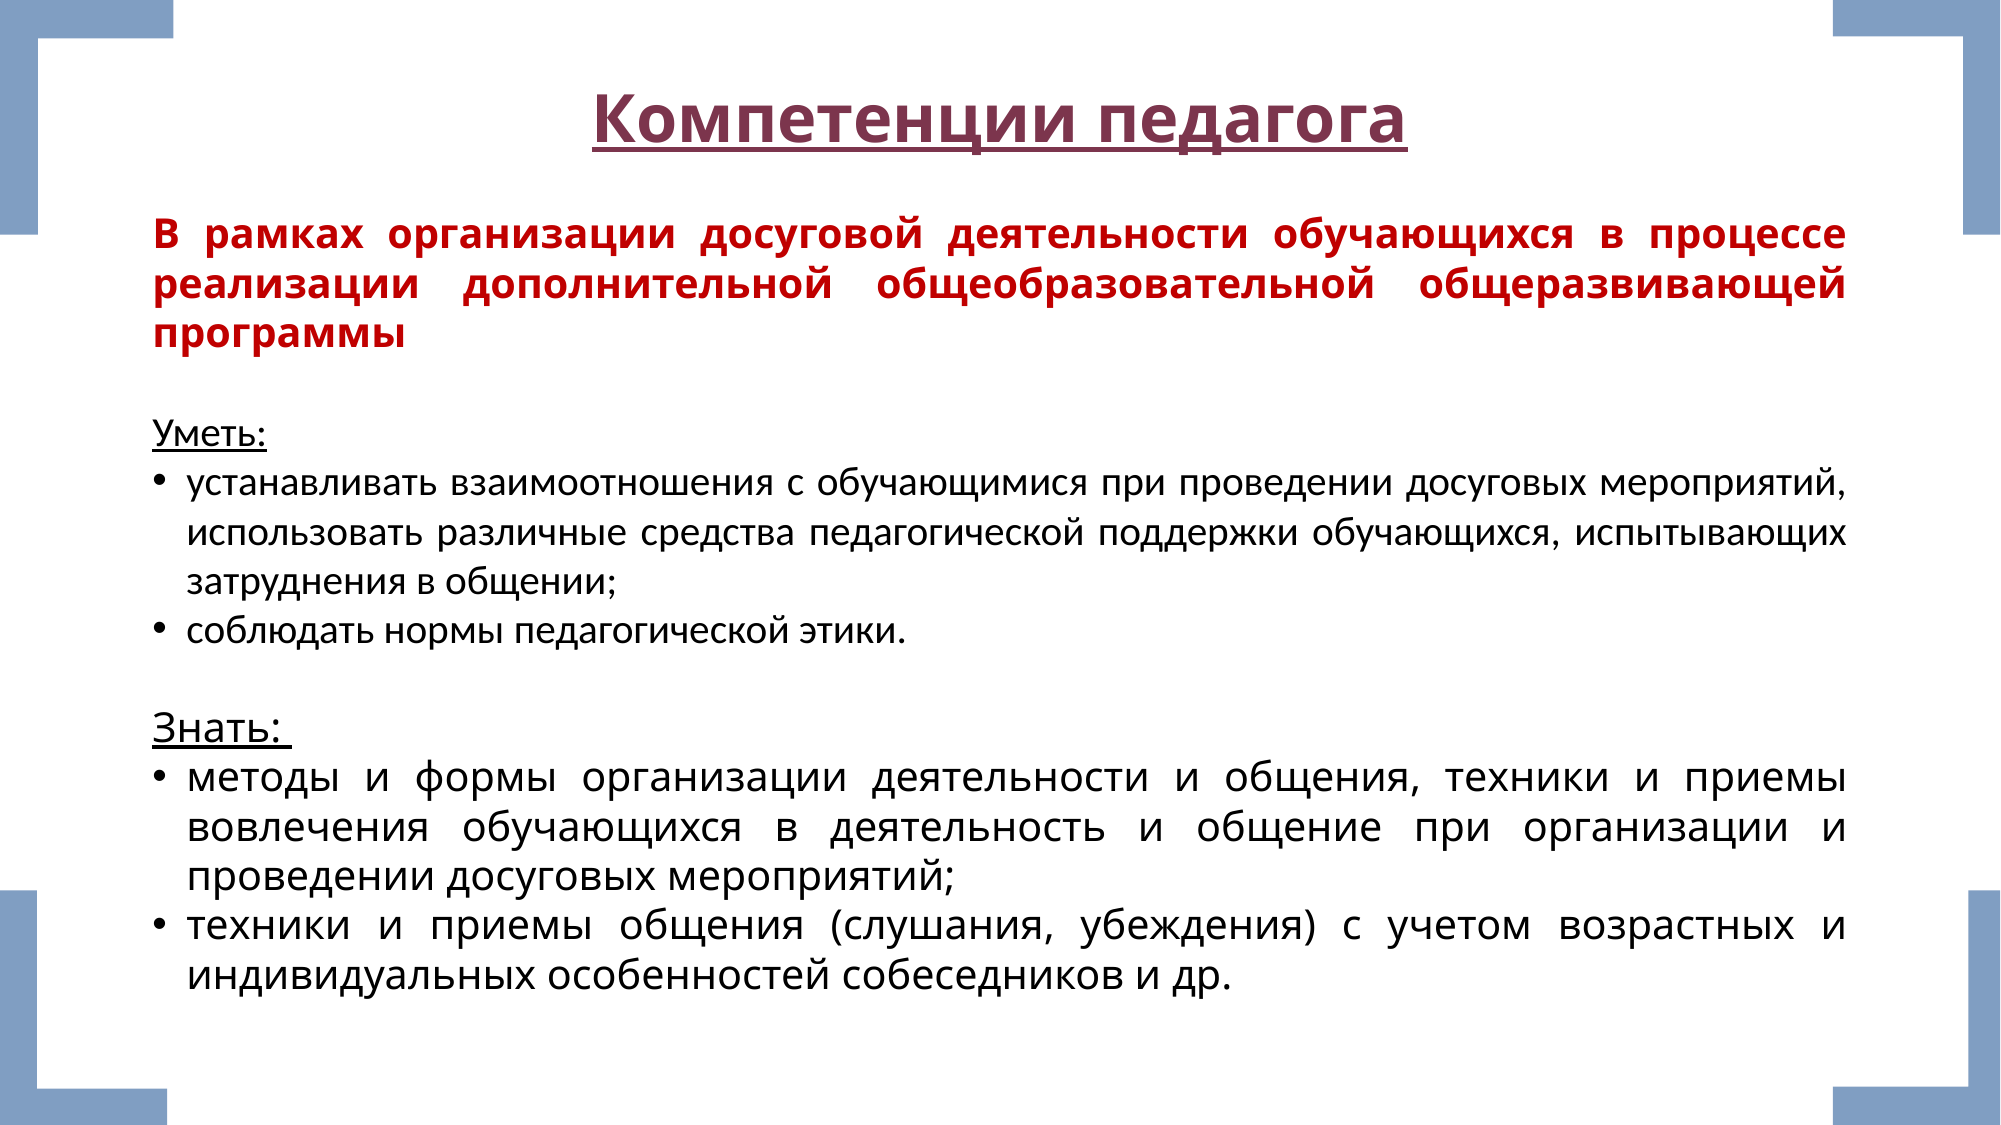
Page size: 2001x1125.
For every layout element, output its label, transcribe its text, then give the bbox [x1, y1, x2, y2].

title Компетенции педагога [137, 59, 1863, 182]
list В рамках организации досуговой деятельности обучающихся в процессе реализации дополнительной общеобразовательной общеразвивающей программы Уметь: устанавливать взаимоотношения с обучающимися при проведении досуговых мероприятий, использовать различные средства педагогической поддержки обучающихся, испытывающих затруднения в общении; соблюдать нормы педагогической этики. Знать: методы и формы организации деятельности и общения, техники и приемы вовлечения обучающихся в деятельность и общение при организации и проведении досуговых мероприятий; техники и приемы общения (слушания, убеждения) с учетом возрастных и индивидуальных особенностей собеседников и др. [137, 200, 1863, 1014]
